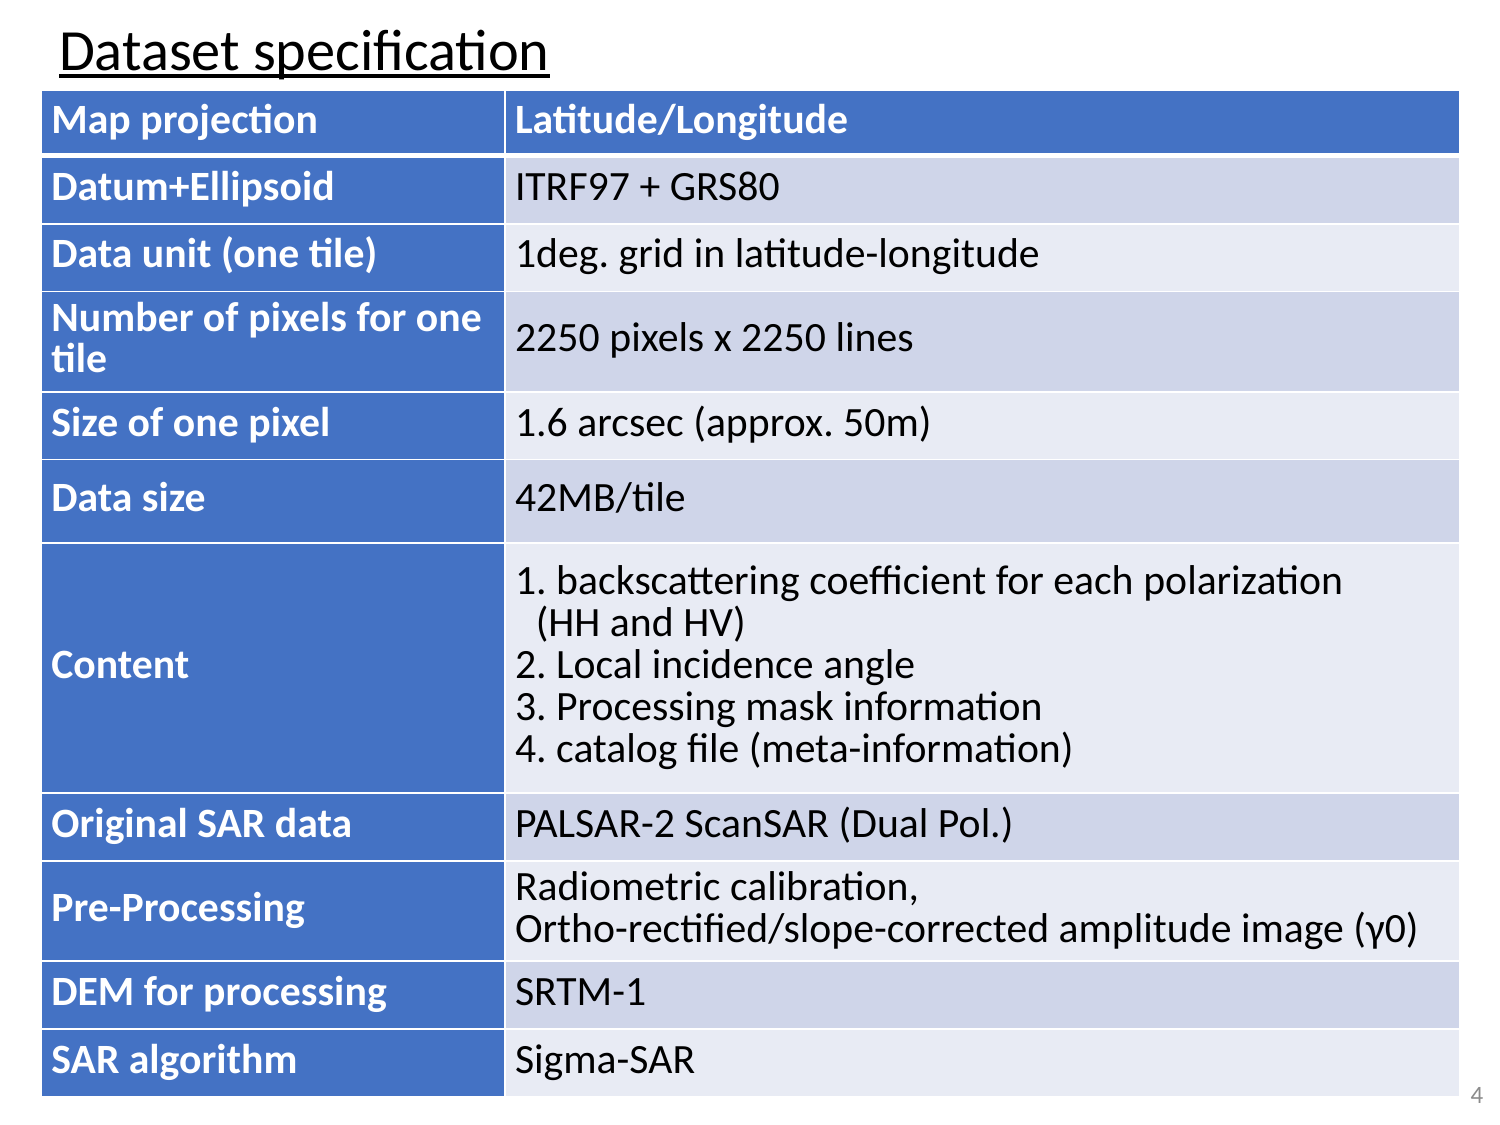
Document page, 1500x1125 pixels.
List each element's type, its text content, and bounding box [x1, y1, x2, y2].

table_cell 1.6 arcsec (approx. 50m) [506, 393, 1459, 459]
table_cell Number of pixels for one tile [42, 292, 504, 391]
table_cell Datum+Ellipsoid [42, 158, 504, 223]
table_cell PALSAR-2 ScanSAR (Dual Pol.) [506, 794, 1459, 860]
text_box Dataset specification [44, 4, 565, 90]
table_cell Sigma-SAR [506, 1030, 1459, 1096]
table_cell 42MB/tile [506, 460, 1459, 542]
table_header Latitude/Longitude [506, 91, 1459, 153]
table_cell SRTM-1 [506, 962, 1459, 1028]
table_cell Data unit (one tile) [42, 225, 504, 291]
table_cell 2250 pixels x 2250 lines [506, 292, 1459, 391]
table_cell ITRF97 + GRS80 [506, 158, 1459, 223]
table_cell Radiometric calibration, Ortho-rectified/slope-corrected amplitude image (γ0) [506, 862, 1459, 960]
table_cell SAR algorithm [42, 1030, 504, 1096]
table_cell DEM for processing [42, 962, 504, 1028]
slide_number 4 [1160, 1063, 1499, 1124]
table_cell Size of one pixel [42, 393, 504, 459]
table_cell Data size [42, 460, 504, 542]
table_cell Original SAR data [42, 794, 504, 860]
table_cell 1. backscattering coefficient for each polarization (HH and HV) 2. Local incidence angle 3. Processing mask information 4. catalog file (meta-information) [506, 544, 1459, 792]
table_cell 1deg. grid in latitude-longitude [506, 225, 1459, 291]
table_header Map projection [42, 91, 504, 153]
table_cell Content [42, 544, 504, 792]
table_cell Pre-Processing [42, 862, 504, 960]
